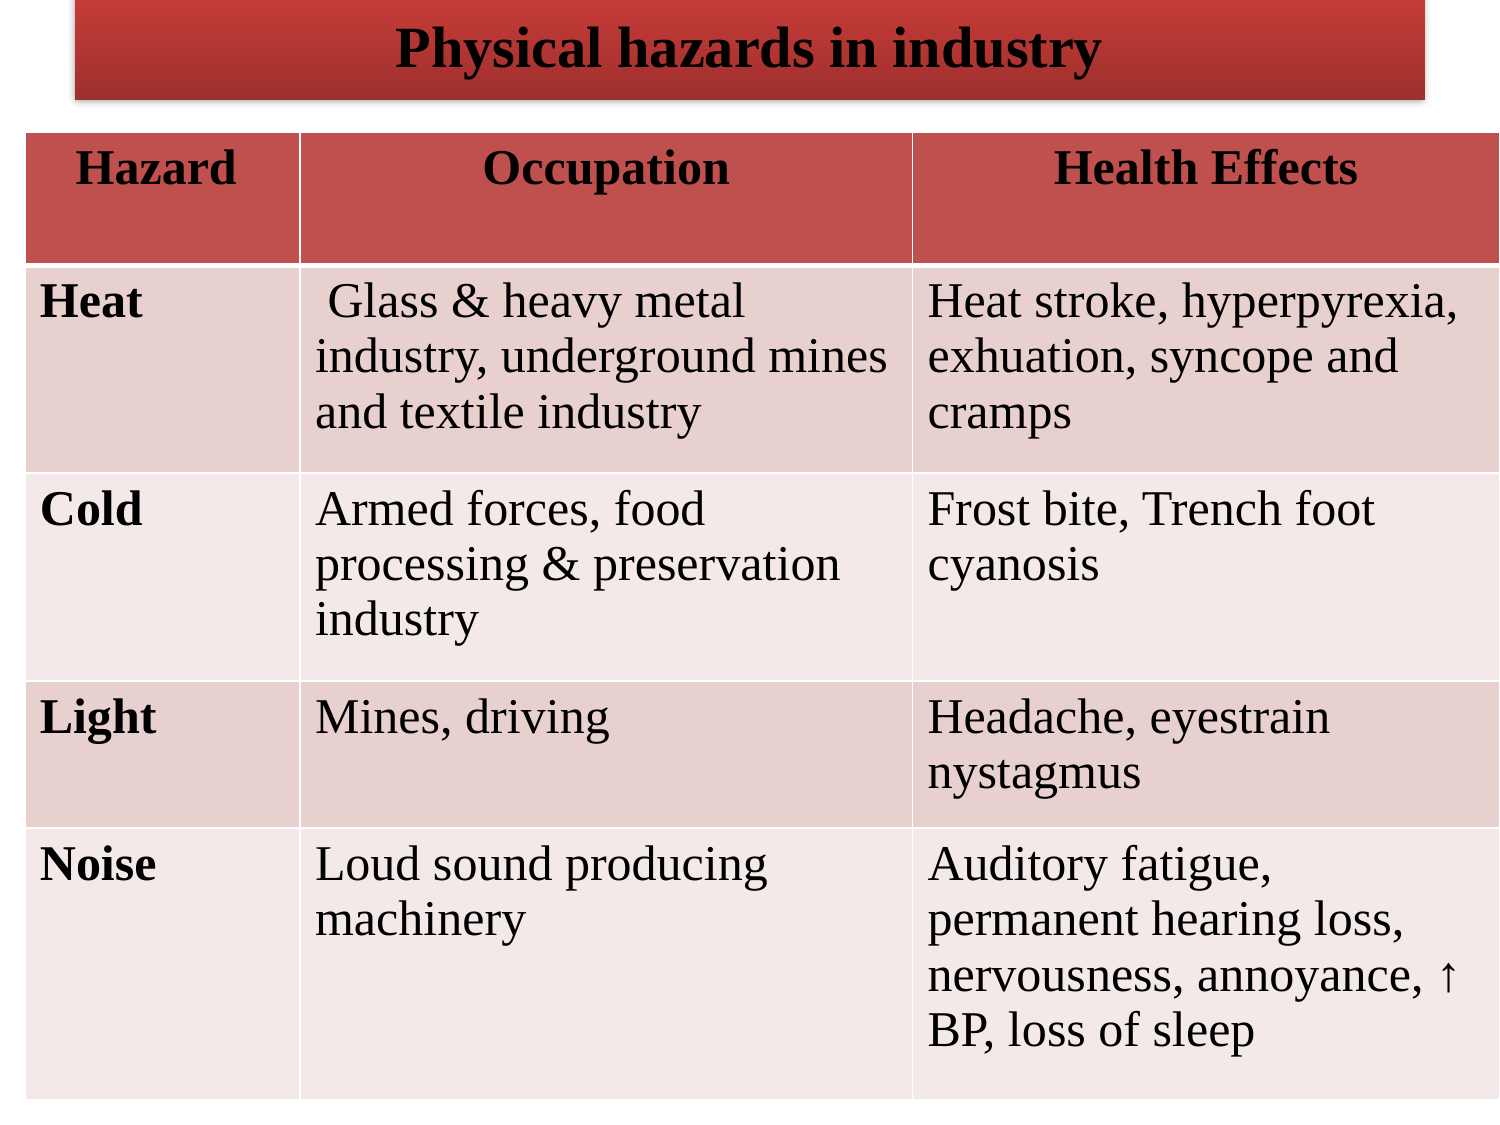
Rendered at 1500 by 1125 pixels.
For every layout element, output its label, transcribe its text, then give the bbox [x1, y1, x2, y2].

table_cell Frost bite, Trench foot cyanosis [913, 474, 1499, 680]
table_cell Heat stroke, hyperpyrexia, exhuation, syncope and cramps [913, 268, 1499, 472]
table_cell Loud sound producing machinery [301, 829, 912, 1099]
table_cell Headache, eyestrain nystagmus [913, 682, 1499, 827]
table_cell Mines, driving [301, 682, 912, 827]
table_cell Light [26, 682, 299, 827]
title Physical hazards in industry [75, 0, 1425, 100]
table_header Hazard [26, 133, 299, 263]
table_cell Glass & heavy metal industry, underground mines and textile industry [301, 268, 912, 472]
table_header Health Effects [913, 133, 1499, 263]
table_cell Heat [26, 268, 299, 472]
table_header Occupation [301, 133, 912, 263]
table_cell Cold [26, 474, 299, 680]
table_cell Armed forces, food processing & preservation industry [301, 474, 912, 680]
table_cell Auditory fatigue, permanent hearing loss, nervousness, annoyance, ↑ BP, loss of sleep [913, 829, 1499, 1099]
table_cell Noise [26, 829, 299, 1099]
